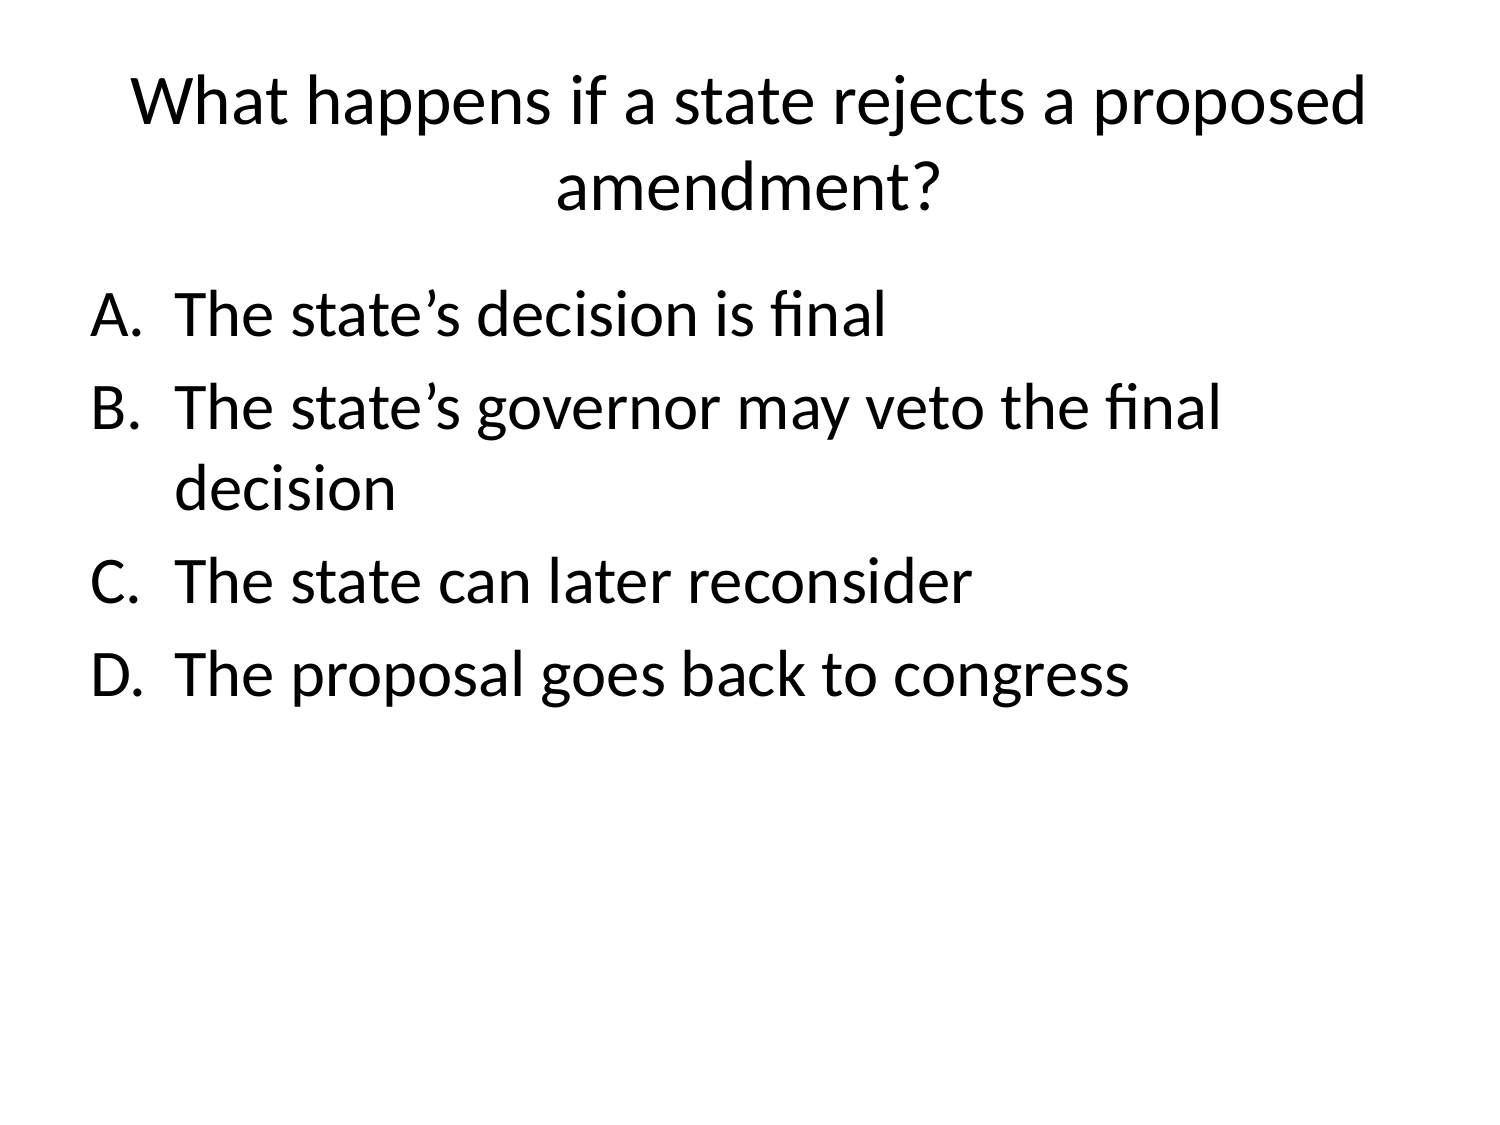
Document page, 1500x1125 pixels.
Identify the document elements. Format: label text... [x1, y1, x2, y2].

title What happens if a state rejects a proposed amendment? [0, 45, 1500, 233]
list The state’s decision is final The state’s governor may veto the final decision The state can later reconsider The proposal goes back to congress [75, 262, 1425, 1005]
